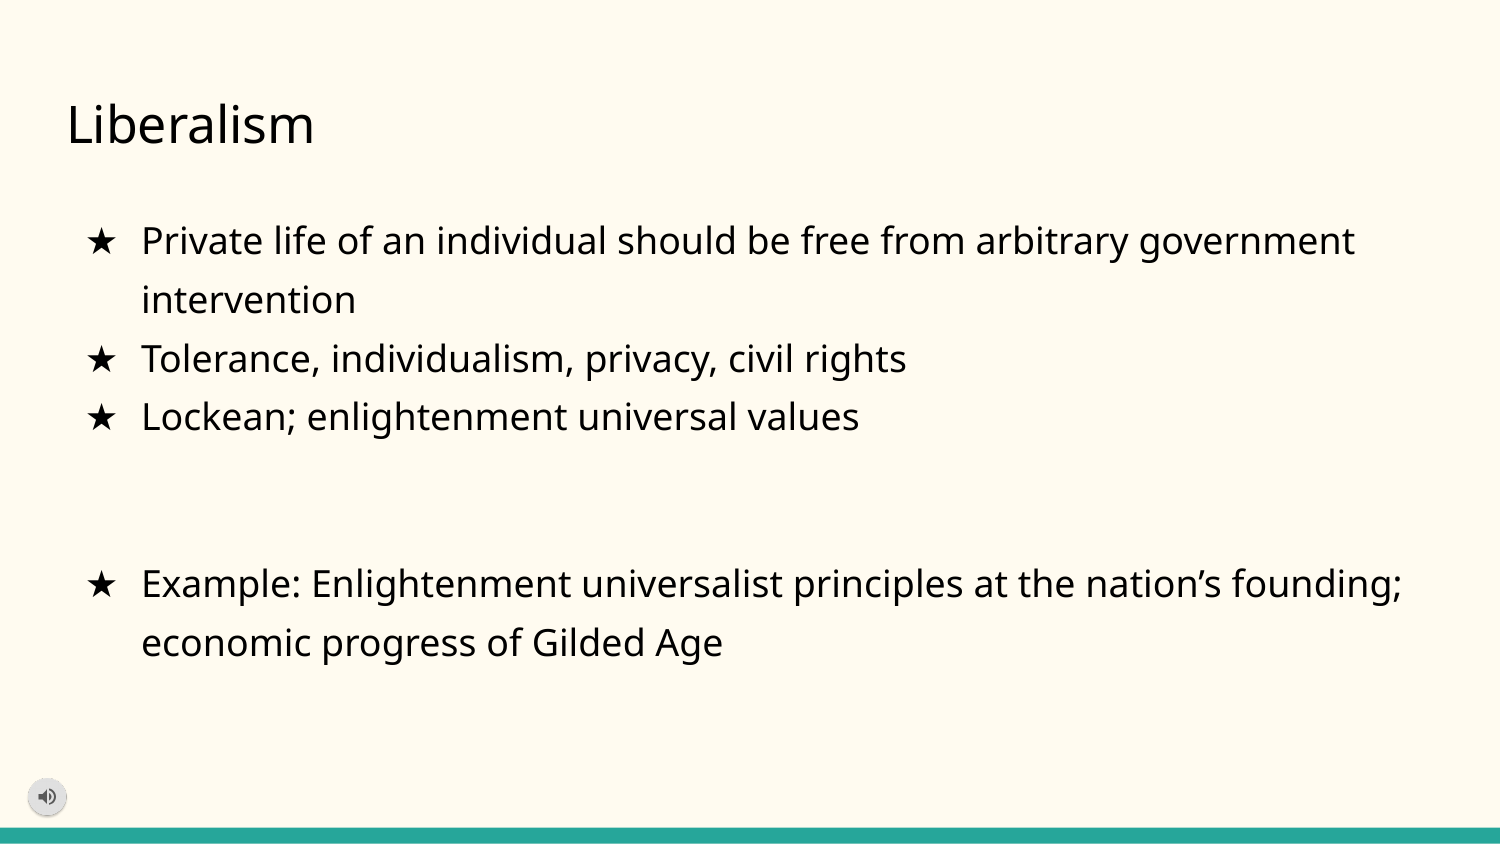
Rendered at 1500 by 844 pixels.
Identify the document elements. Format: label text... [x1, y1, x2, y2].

list Private life of an individual should be free from arbitrary government intervention Tolerance, individualism, privacy, civil rights Lockean; enlightenment universal values Example: Enlightenment universalist principles at the nation’s founding; economic progress of Gilded Age [51, 192, 1449, 750]
title Liberalism [51, 72, 1449, 174]
picture [24, 774, 70, 819]
